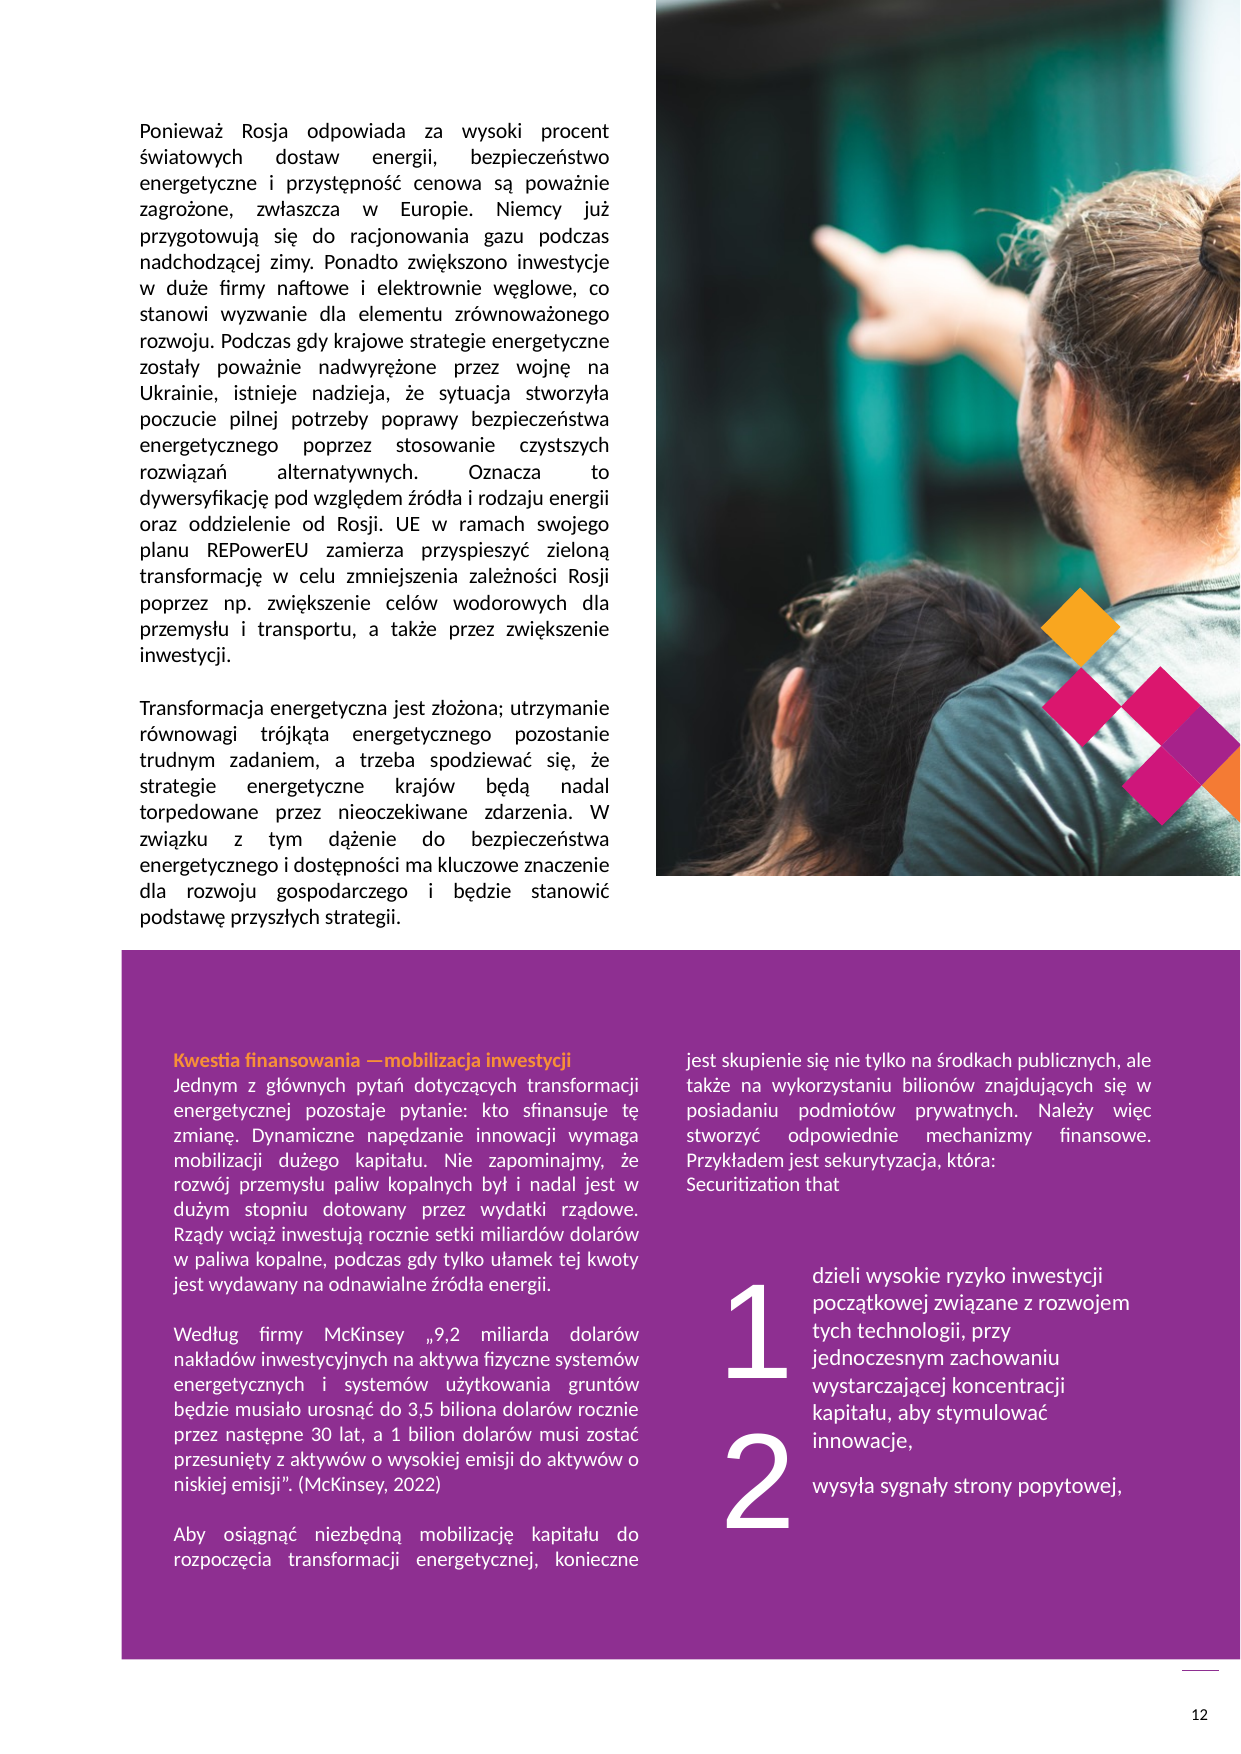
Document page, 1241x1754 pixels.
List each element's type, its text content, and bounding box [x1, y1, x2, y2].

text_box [1041, 599, 1241, 814]
text_box dzieli wysokie ryzyko inwestycji początkowej związane z rozwojem tych technologii, przy jednoczesnym zachowaniu wystarczającej koncentracji kapitału, aby stymulować innowacje, [797, 1253, 1152, 1363]
text_box [121, 950, 1241, 1660]
text_box Ponieważ Rosja odpowiada za wysoki procent światowych dostaw energii, bezpieczeństwo energetyczne i przystępność cenowa są poważnie zagrożone, zwłaszcza w Europie. Niemcy już przygotowują się do racjonowania gazu podczas nadchodzącej zimy. Ponadto zwiększono inwestycje w duże firmy naftowe i elektrownie węglowe, co stanowi wyzwanie dla elementu zrównoważonego rozwoju. Podczas gdy krajowe strategie energetyczne zostały poważnie nadwyrężone przez wojnę na Ukrainie, istnieje nadzieja, że sytuacja stworzyła poczucie pilnej potrzeby poprawy bezpieczeństwa energetycznego poprzez stosowanie czystszych rozwiązań alternatywnych. Oznacza to dywersyfikację pod względem źródła i rodzaju energii oraz oddzielenie od Rosji. UE w ramach swojego planu REPowerEU zamierza przyspieszyć zieloną transformację w celu zmniejszenia zależności Rosji poprzez np. zwiększenie celów wodorowych dla przemysłu i transportu, a także przez zwiększenie inwestycji. Transformacja energetyczna jest złożona; utrzymanie równowagi trójkąta energetycznego pozostanie trudnym zadaniem, a trzeba spodziewać się, że strategie energetyczne krajów będą nadal torpedowane przez nieoczekiwane zdarzenia. W związku z tym dążenie do bezpieczeństwa energetycznego i dostępności ma kluczowe znaczenie dla rozwoju gospodarczego i będzie stanowić podstawę przyszłych strategii. [124, 109, 626, 819]
text_box wysyła sygnały strony popytowej, [813, 1463, 1152, 1547]
picture [656, 0, 1241, 876]
text_box 1 [703, 1235, 811, 1413]
text_box Kwestia finansowania —mobilizacja inwestycji Jednym z głównych pytań dotyczących transformacji energetycznej pozostaje pytanie: kto sfinansuje tę zmianę. Dynamiczne napędzanie innowacji wymaga mobilizacji dużego kapitału. Nie zapominajmy, że rozwój przemysłu paliw kopalnych był i nadal jest w dużym stopniu dotowany przez wydatki rządowe. Rządy wciąż inwestują rocznie setki miliardów dolarów w paliwa kopalne, podczas gdy tylko ułamek tej kwoty jest wydawany na odnawialne źródła energii. Według firmy McKinsey „9,2 miliarda dolarów nakładów inwestycyjnych na aktywa fizyczne systemów energetycznych i systemów użytkowania gruntów będzie musiało urosnąć do 3,5 biliona dolarów rocznie przez następne 30 lat, a 1 bilion dolarów musi zostać przesunięty z aktywów o wysokiej emisji do aktywów o niskiej emisji”. (McKinsey, 2022) Aby osiągnąć niezbędną mobilizację kapitału do rozpoczęcia transformacji energetycznej, konieczne jest skupienie się nie tylko na środkach publicznych, ale także na wykorzystaniu bilionów znajdujących się w posiadaniu podmiotów prywatnych. Należy więc stworzyć odpowiednie mechanizmy finansowe. Przykładem jest sekurytyzacja, która: Securitization that [158, 1038, 1167, 1593]
slide_number 12 [1170, 1692, 1229, 1736]
text_box 2 [705, 1385, 813, 1563]
